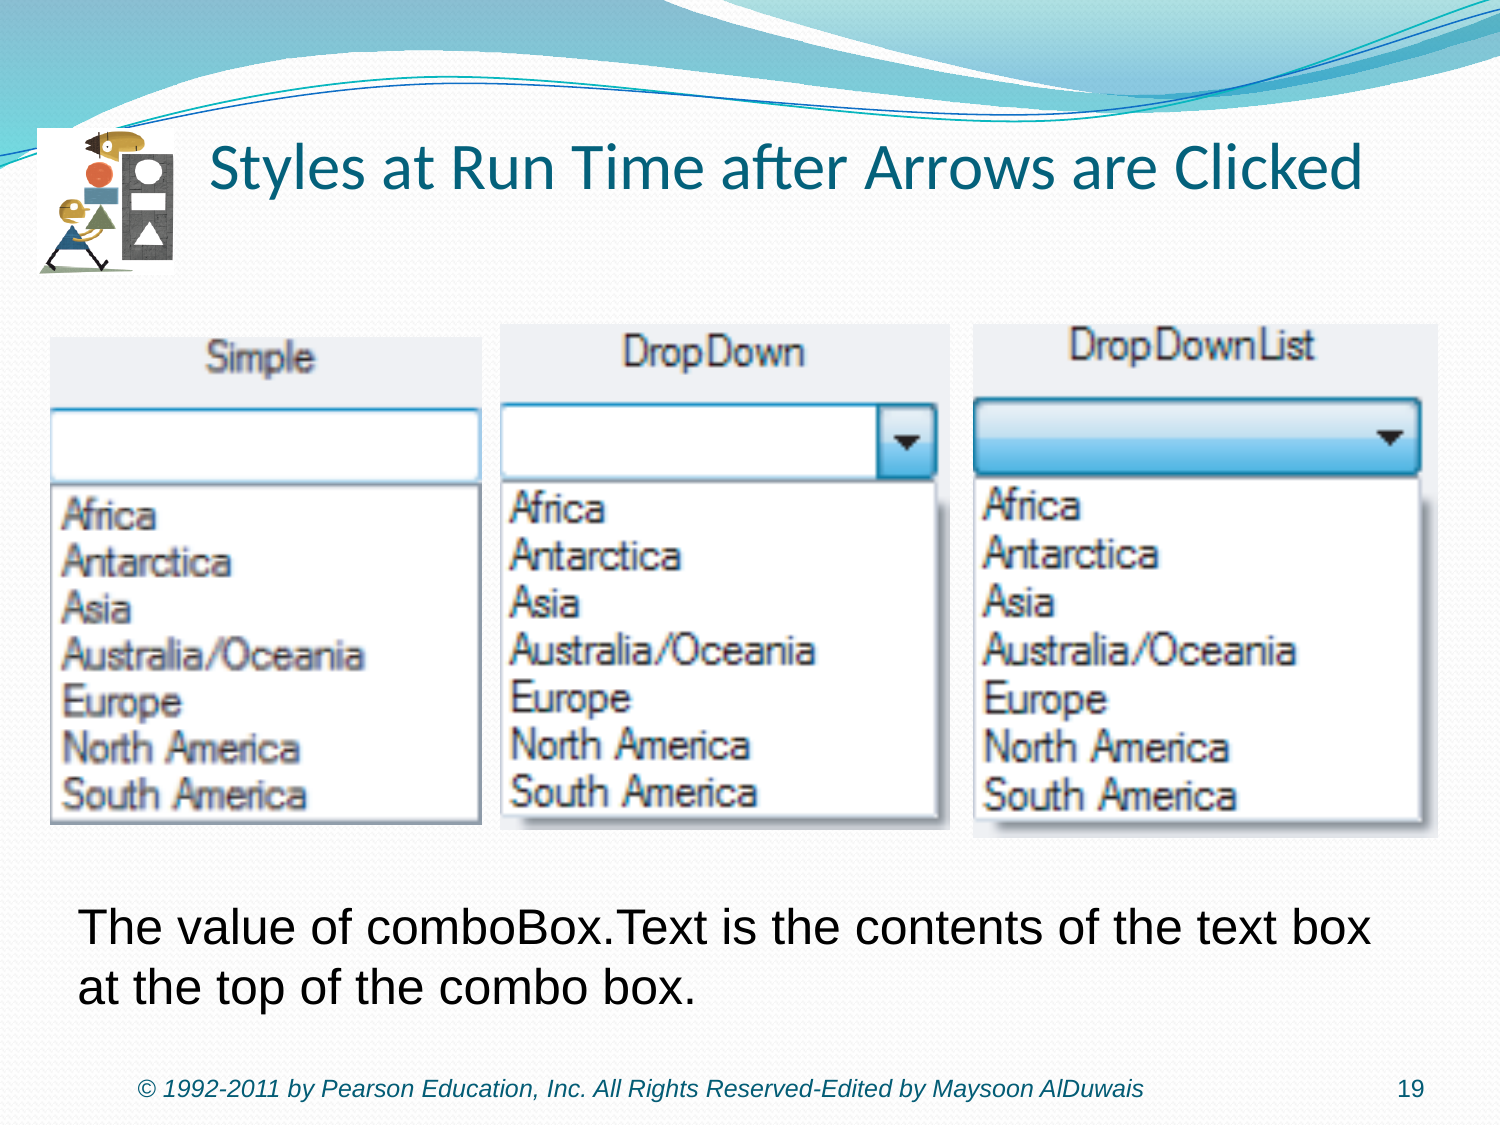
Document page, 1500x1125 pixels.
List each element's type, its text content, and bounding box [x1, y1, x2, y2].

footer © 1992-2011 by Pearson Education, Inc. All Rights Reserved-Edited by Maysoon AlDuwais [137, 1042, 1299, 1103]
picture [37, 128, 112, 275]
text_box The value of comboBox.Text is the contents of the text box at the top of the combo box. [62, 887, 1438, 1023]
slide_number 19 [1299, 1042, 1425, 1103]
picture [499, 324, 951, 830]
picture [49, 337, 482, 826]
picture [972, 324, 1438, 838]
title Styles at Run Time after Arrows are Clicked [112, 115, 1463, 303]
